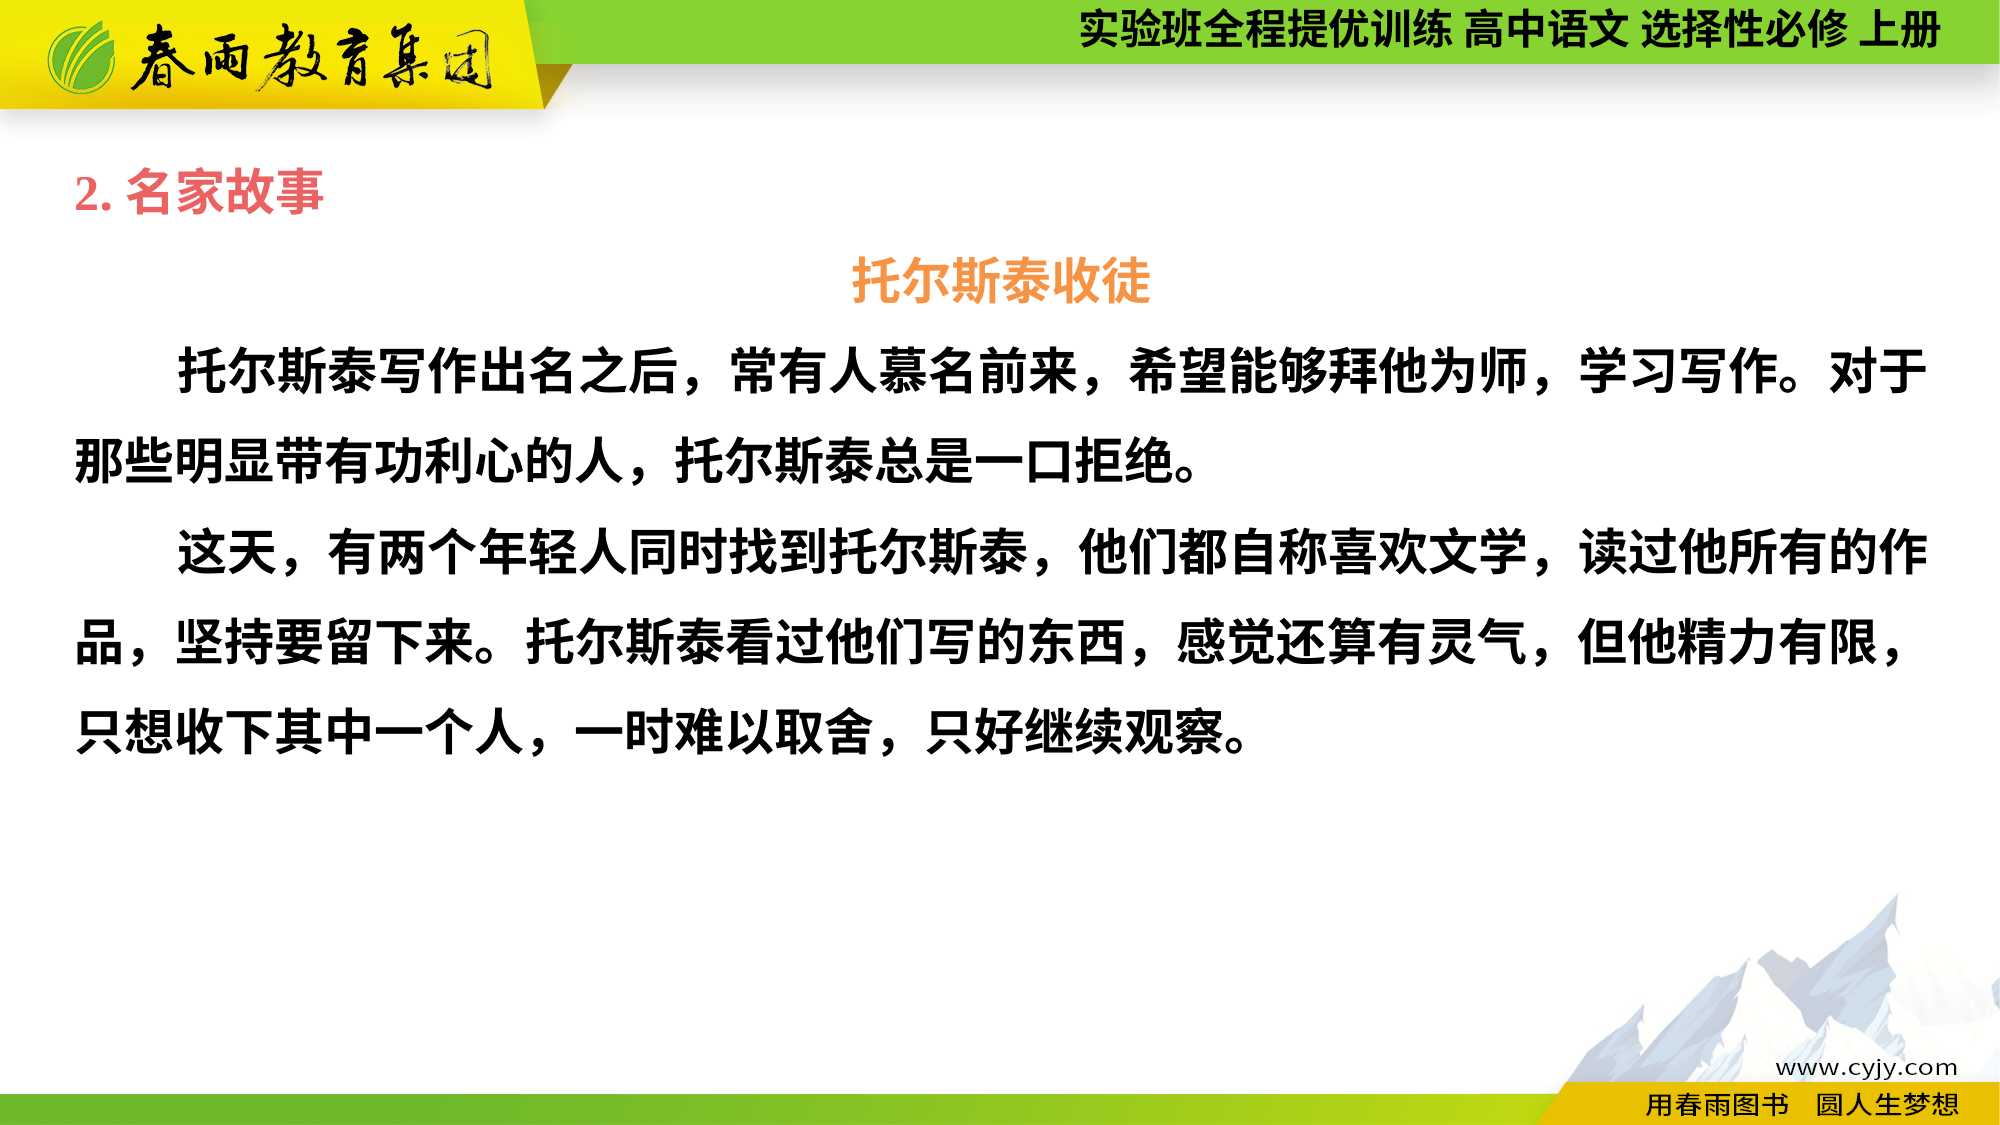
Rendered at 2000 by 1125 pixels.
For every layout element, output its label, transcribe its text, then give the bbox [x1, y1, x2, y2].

list 2.名家故事 托尔斯泰收徒 托尔斯泰写作出名之后，常有人慕名前来，希望能够拜他为师，学习写作。对于那些明显带有功利心的人，托尔斯泰总是一口拒绝。 这天，有两个年轻人同时找到托尔斯泰，他们都自称喜欢文学，读过他所有的作品，坚持要留下来。托尔斯泰看过他们写的东西，感觉还算有灵气，但他精力有限，只想收下其中一个人，一时难以取舍，只好继续观察。 [59, 122, 1944, 774]
picture [0, 0, 2000, 1125]
